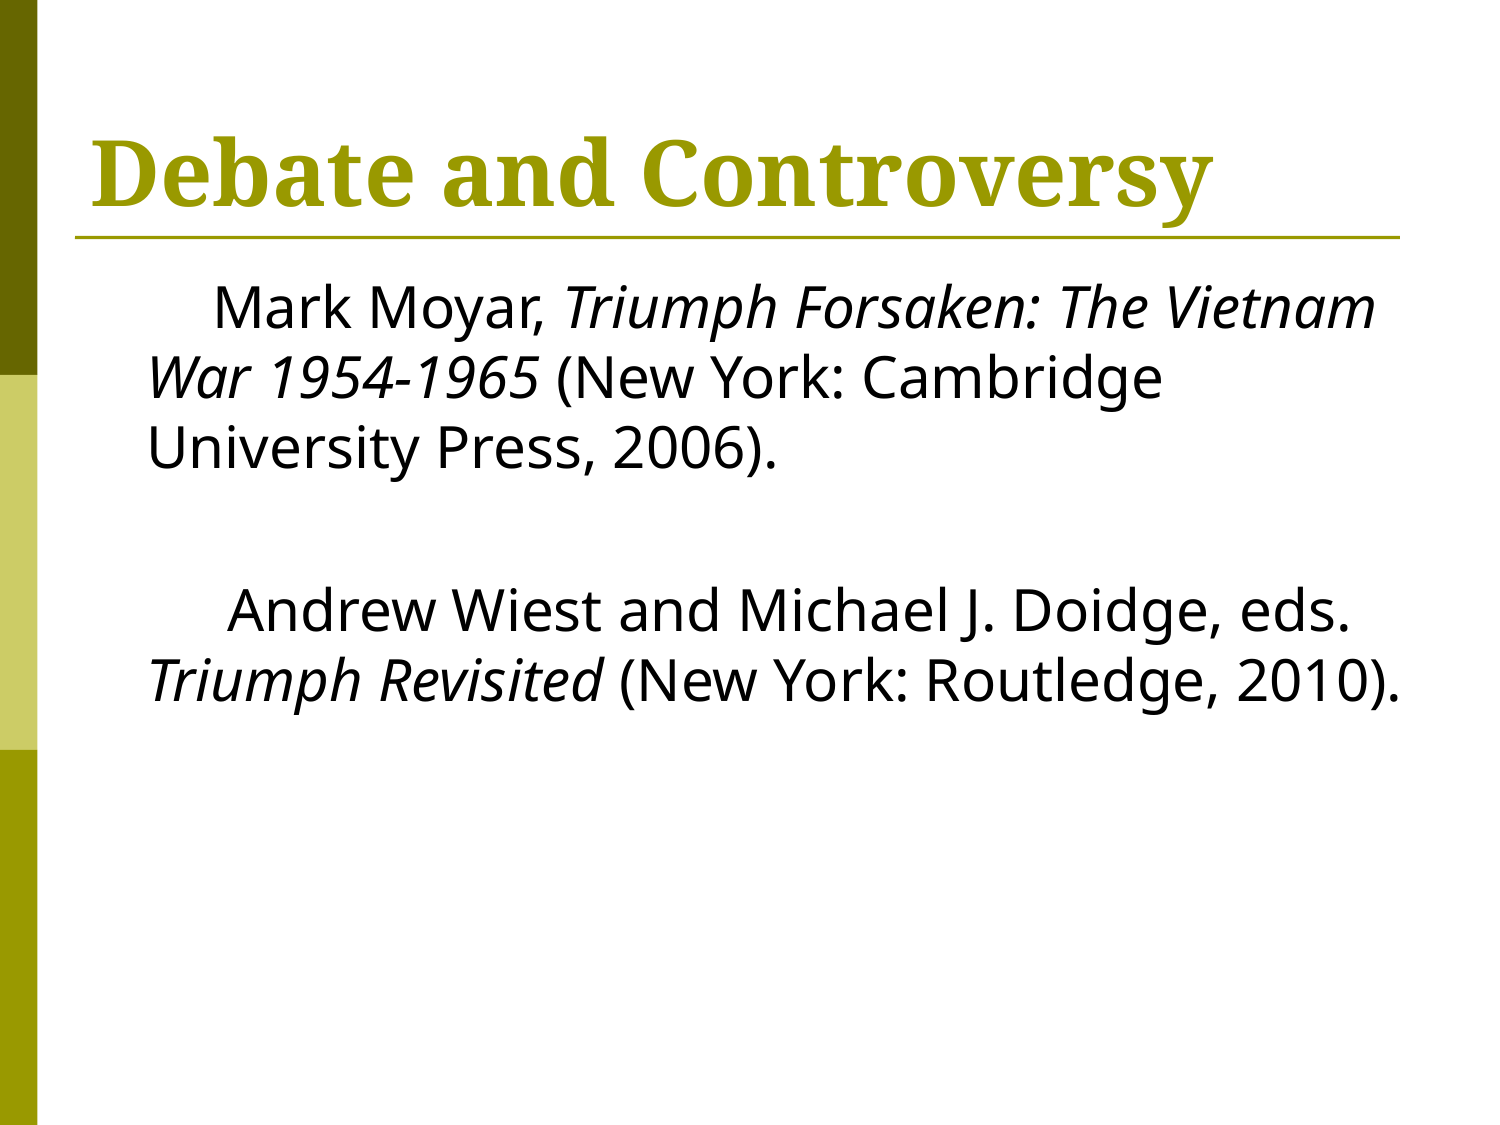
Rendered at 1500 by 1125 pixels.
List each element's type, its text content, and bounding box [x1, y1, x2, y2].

list Mark Moyar, Triumph Forsaken: The Vietnam War 1954-1965 (New York: Cambridge University Press, 2006). Andrew Wiest and Michael J. Doidge, eds. Triumph Revisited (New York: Routledge, 2010). [74, 262, 1426, 1006]
title Debate and Controversy [74, 45, 1426, 233]
